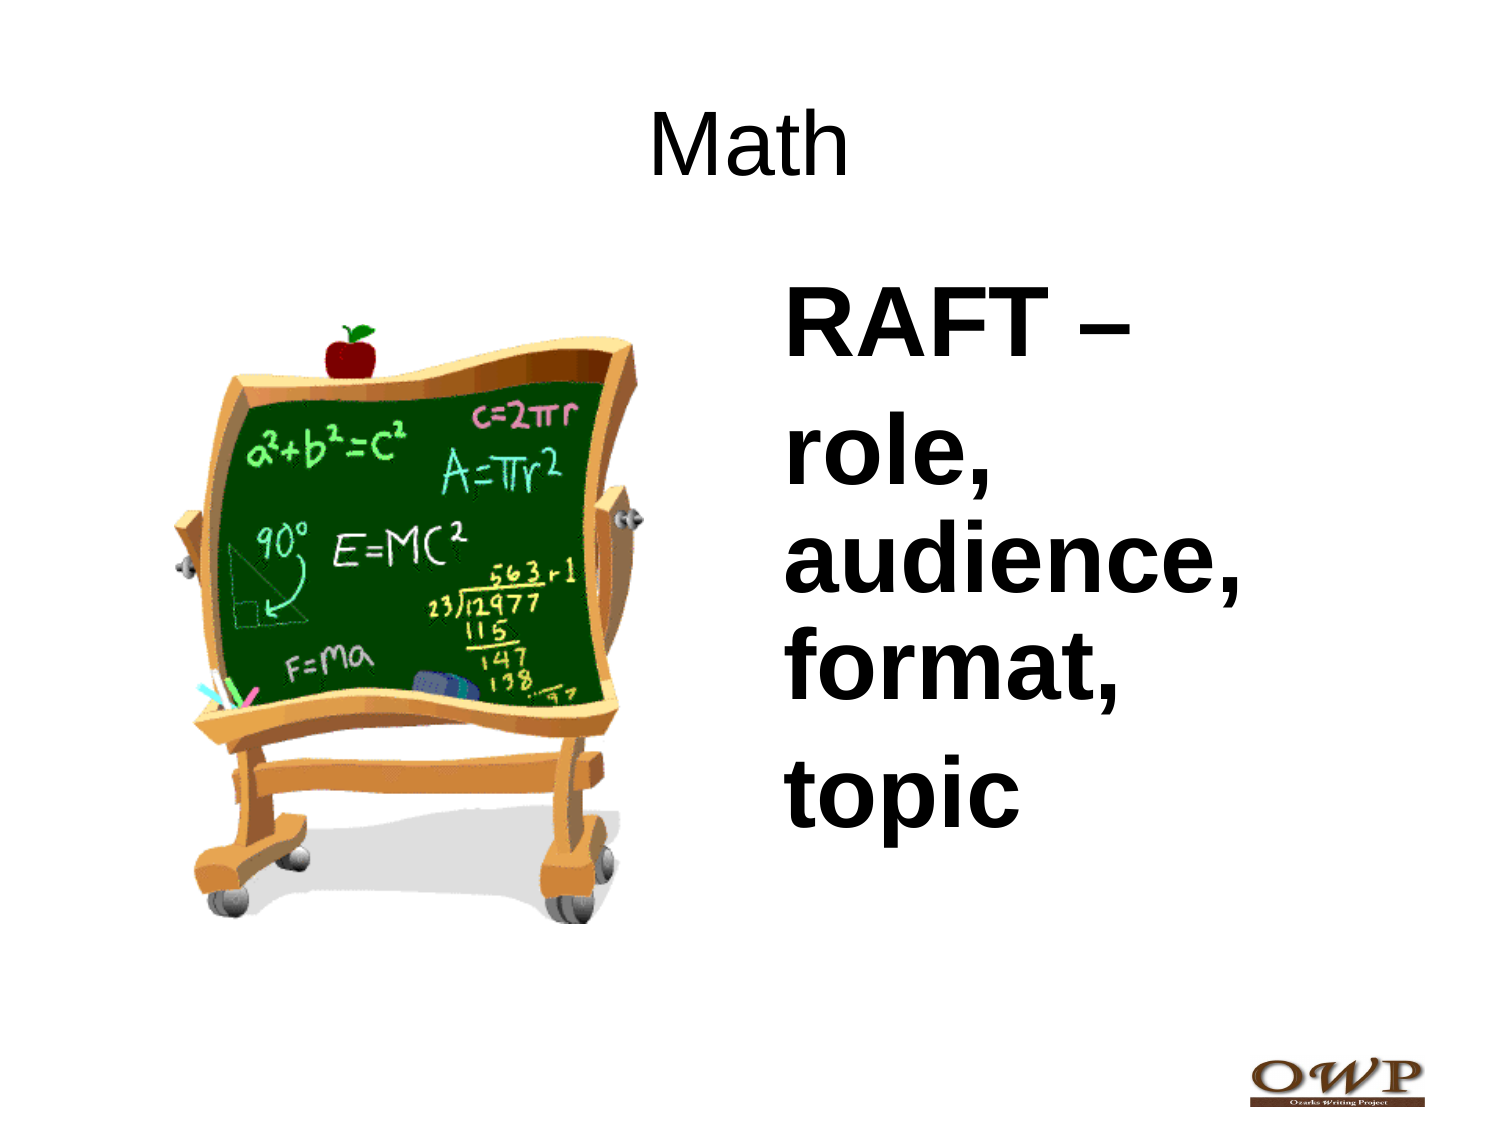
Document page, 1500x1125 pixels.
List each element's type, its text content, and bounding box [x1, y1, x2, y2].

picture [174, 324, 644, 924]
picture [1250, 1055, 1426, 1108]
title Math [74, 44, 1426, 233]
list RAFT – role, audience, format, topic [712, 262, 1463, 1006]
